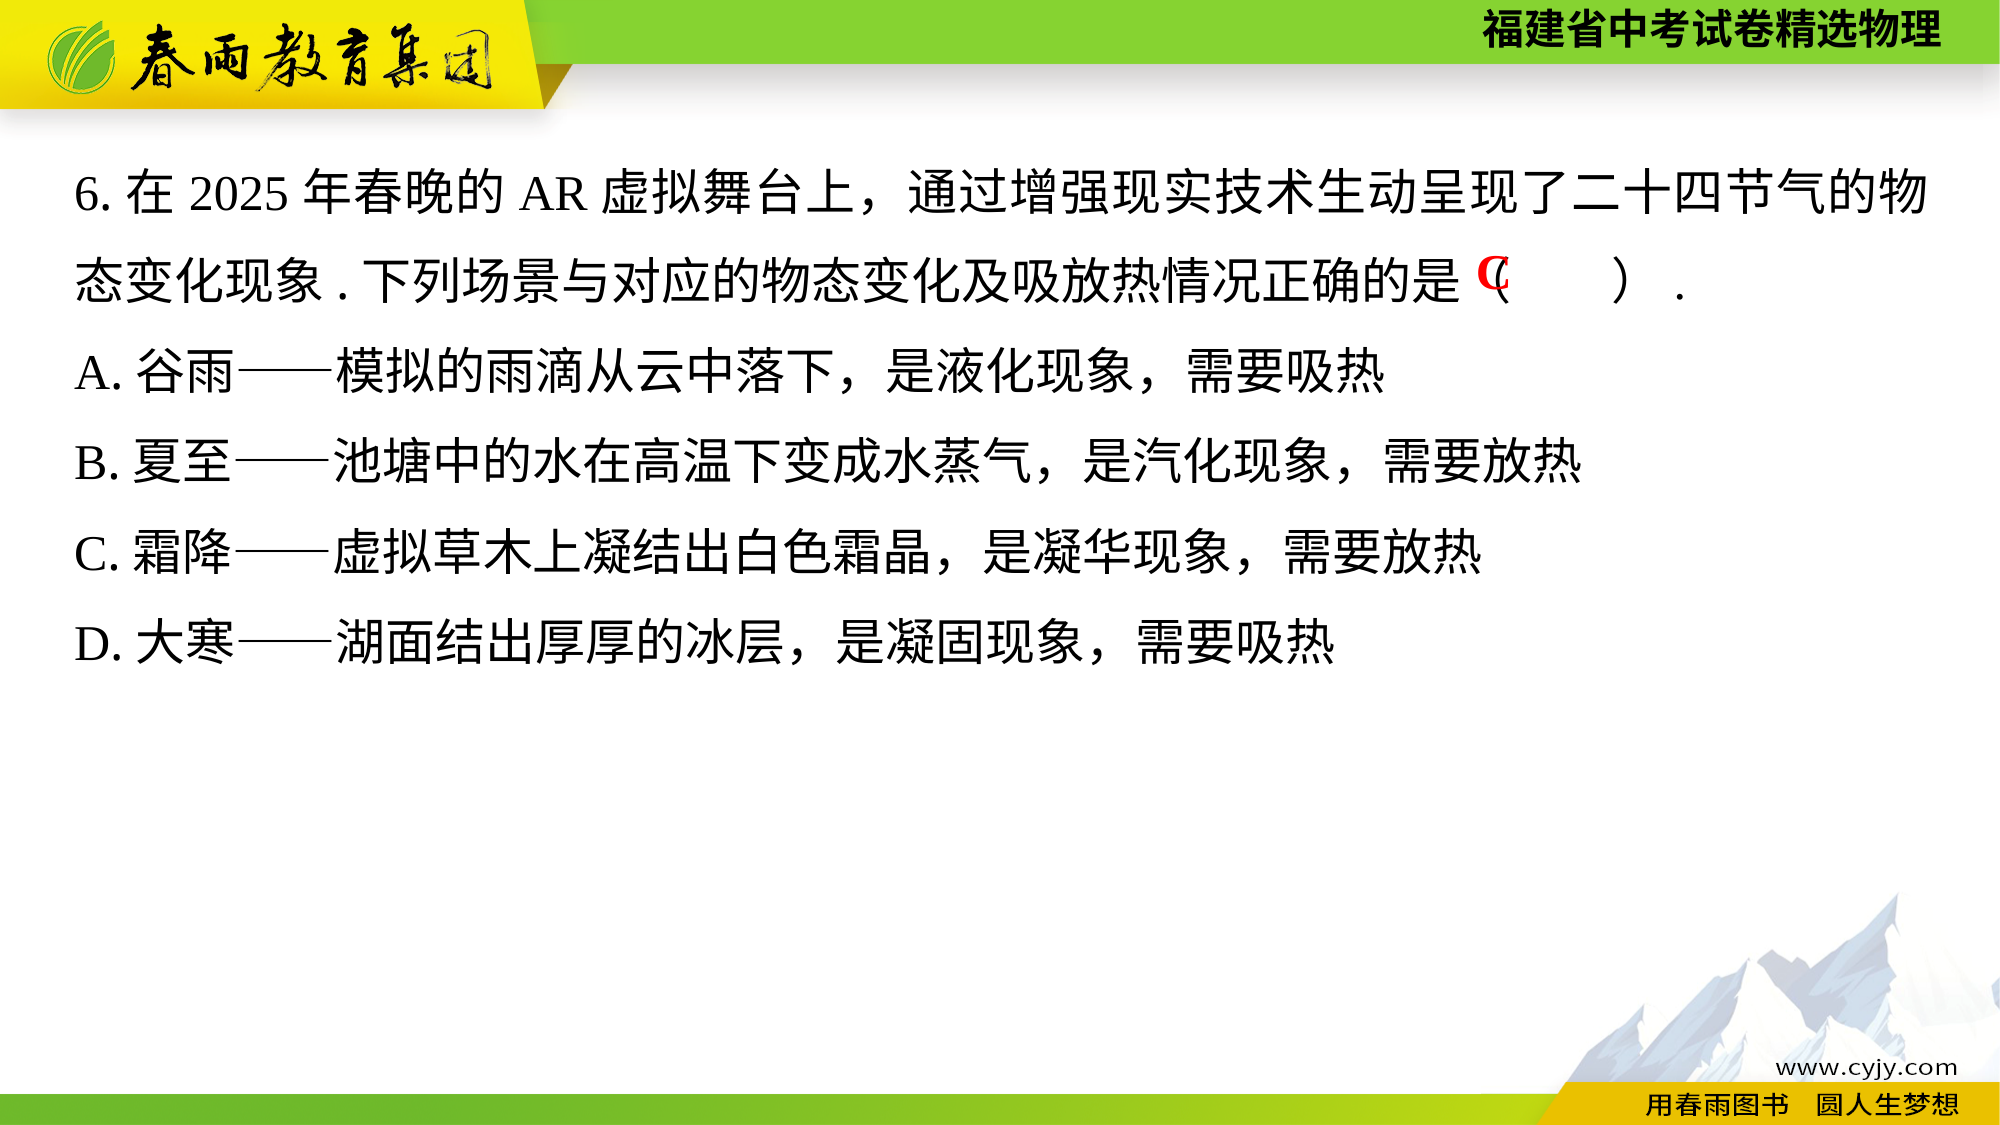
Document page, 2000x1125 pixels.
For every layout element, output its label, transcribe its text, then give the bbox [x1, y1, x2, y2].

picture [0, 0, 2000, 1125]
text_box C [1461, 231, 1527, 307]
list 6.在2025年春晚的AR虚拟舞台上，通过增强现实技术生动呈现了二十四节气的物态变化现象.下列场景与对应的物态变化及吸放热情况正确的是（ ）. A.谷雨——模拟的雨滴从云中落下，是液化现象，需要吸热 B.夏至——池塘中的水在高温下变成水蒸气，是汽化现象，需要放热 C.霜降——虚拟草木上凝结出白色霜晶，是凝华现象，需要放热 D.大寒——湖面结出厚厚的冰层，是凝固现象，需要吸热 [59, 122, 1944, 672]
